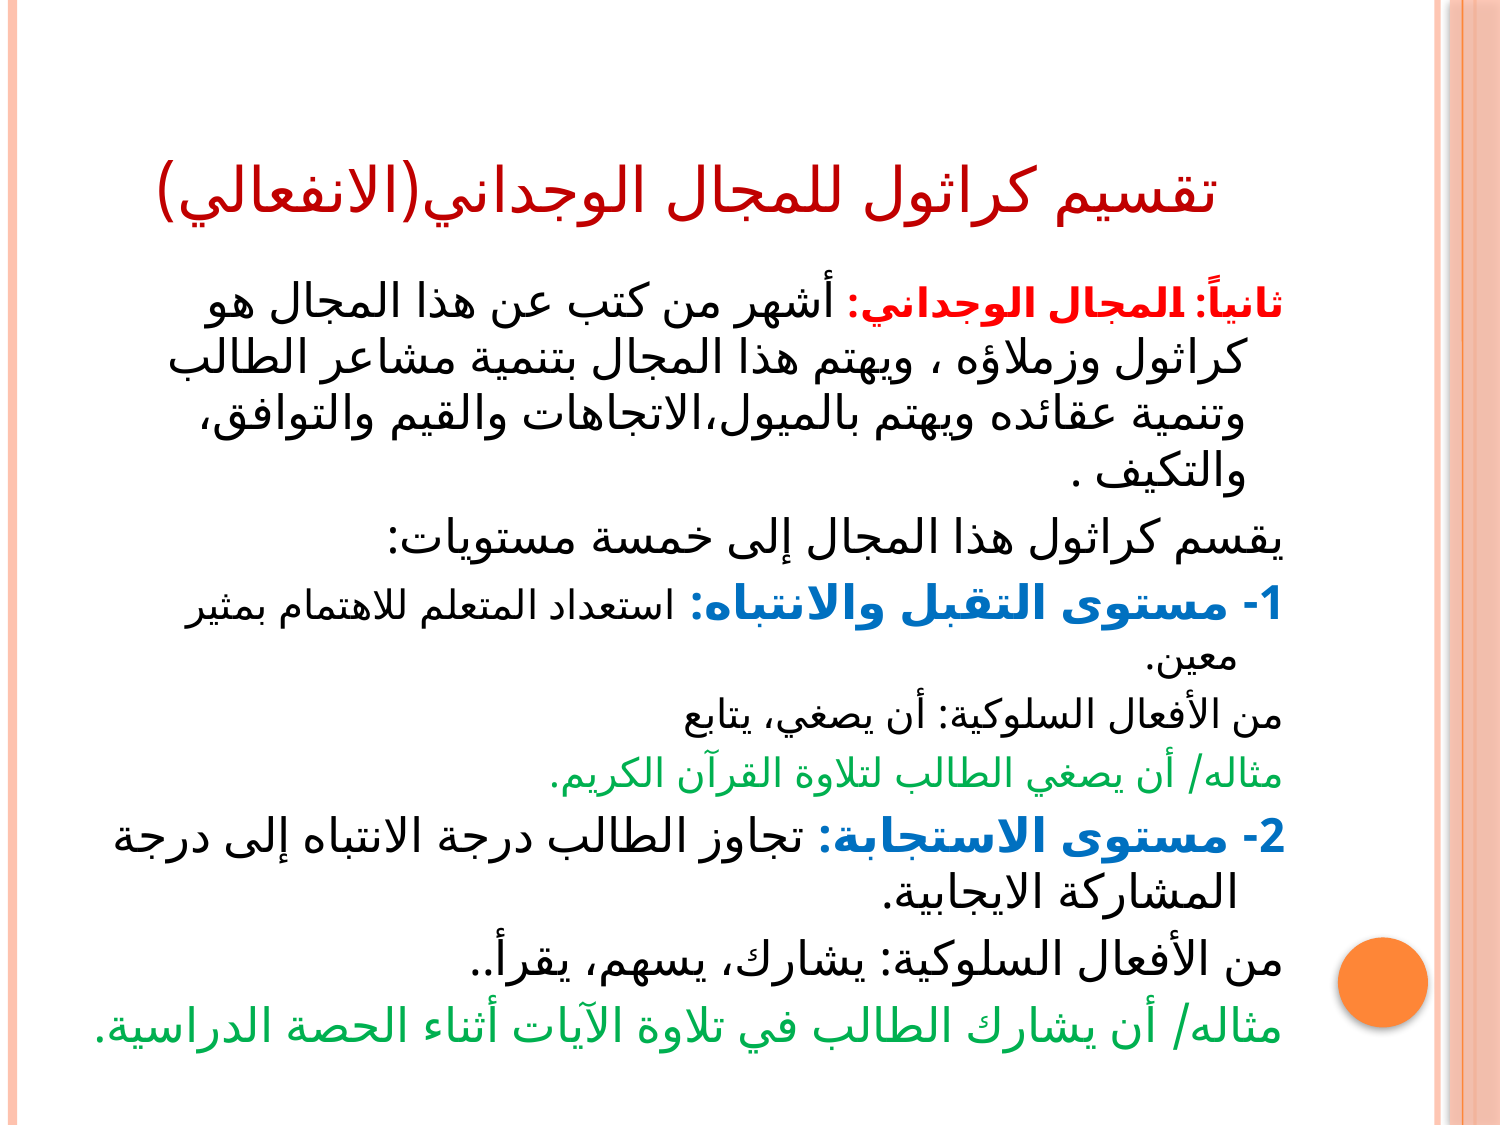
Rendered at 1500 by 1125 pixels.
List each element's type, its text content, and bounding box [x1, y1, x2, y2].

title تقسيم كراثول للمجال الوجداني(الانفعالي) [75, 45, 1300, 233]
list ثانياً: المجال الوجداني: أشهر من كتب عن هذا المجال هو كراثول وزملاؤه ، ويهتم هذا المجال بتنمية مشاعر الطالب وتنمية عقائده ويهتم بالميول،الاتجاهات والقيم والتوافق، والتكيف . يقسم كراثول هذا المجال إلى خمسة مستويات: 1- مستوى التقبل والانتباه: استعداد المتعلم للاهتمام بمثير معين. من الأفعال السلوكية: أن يصغي، يتابع مثاله/ أن يصغي الطالب لتلاوة القرآن الكريم. 2- مستوى الاستجابة: تجاوز الطالب درجة الانتباه إلى درجة المشاركة الايجابية. من الأفعال السلوكية: يشارك، يسهم، يقرأ.. مثاله/ أن يشارك الطالب في تلاوة الآيات أثناء الحصة الدراسية. [75, 262, 1300, 1062]
